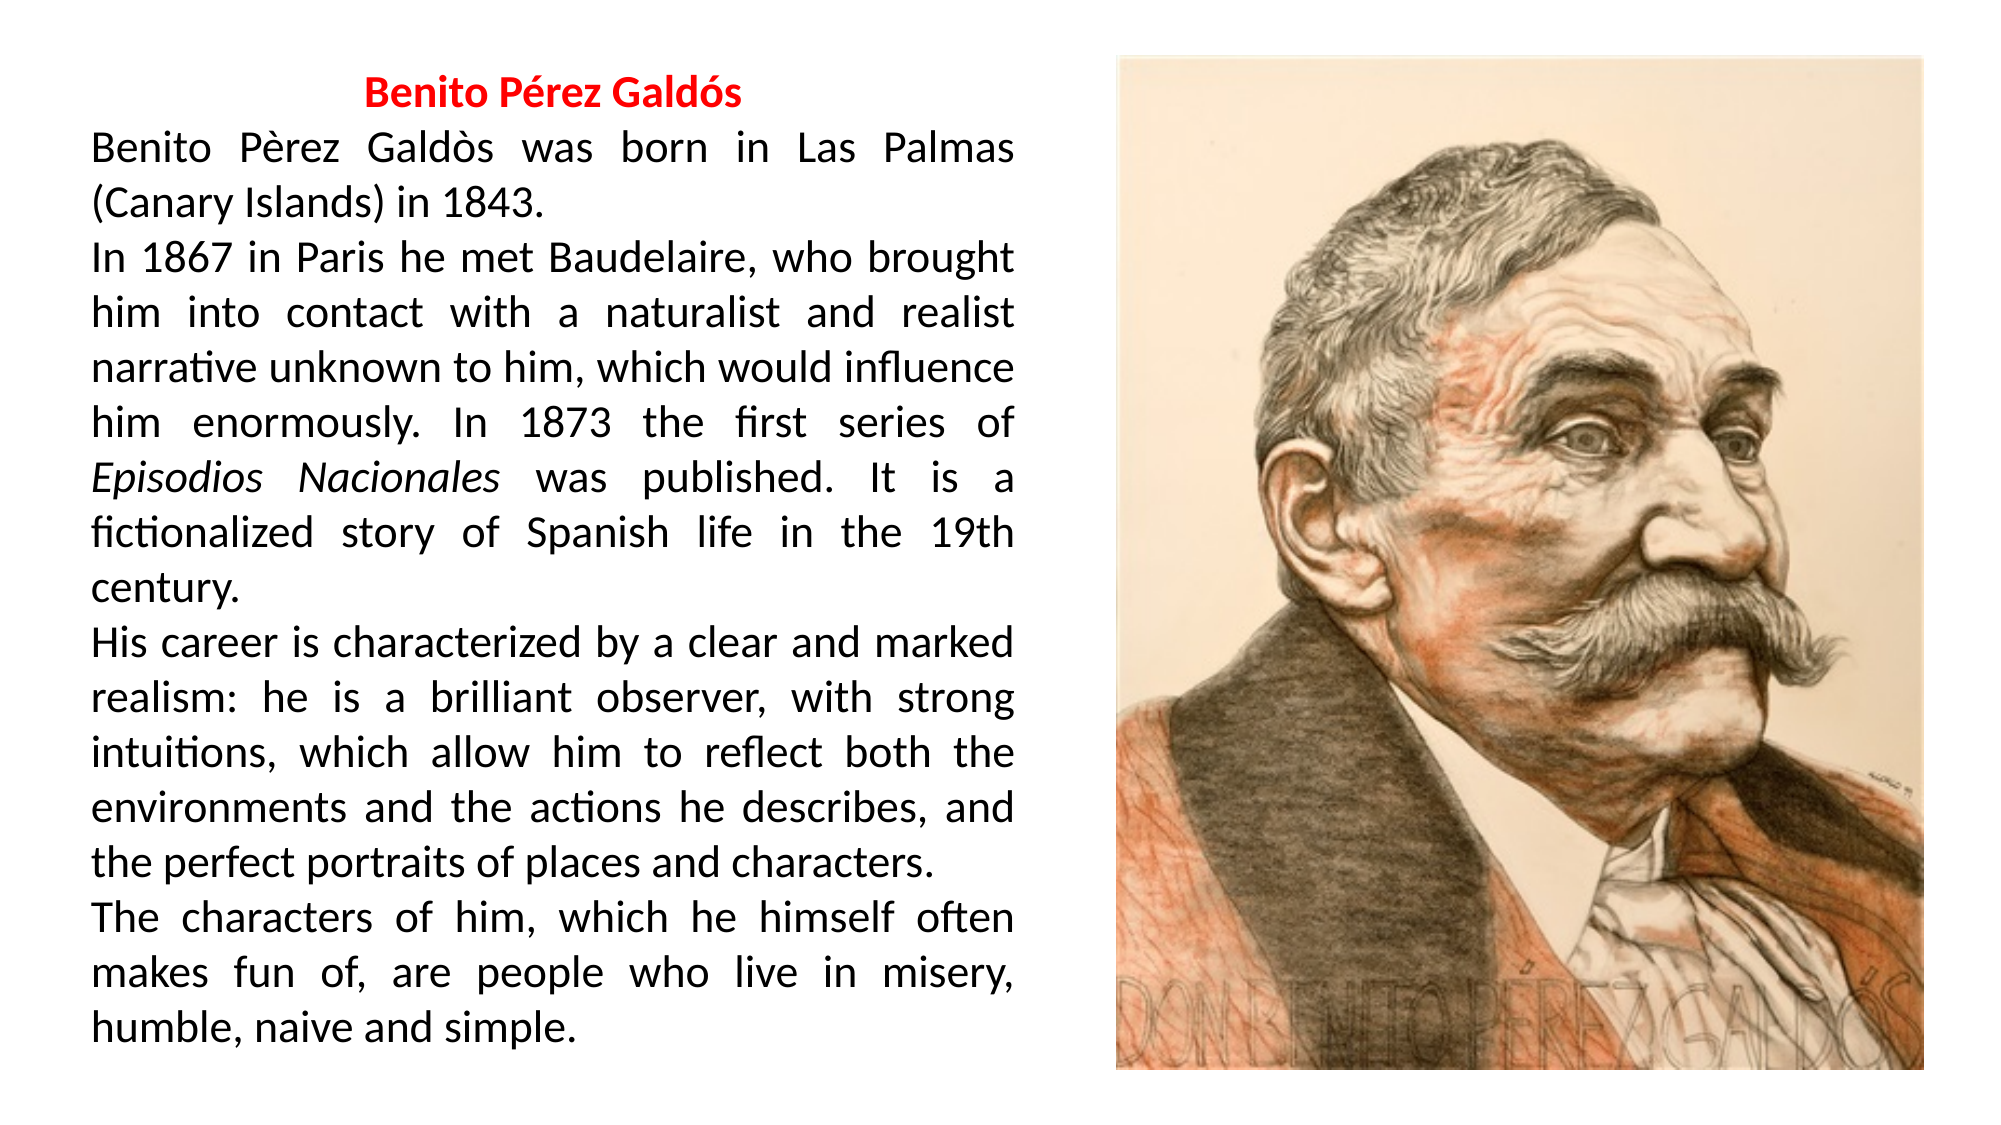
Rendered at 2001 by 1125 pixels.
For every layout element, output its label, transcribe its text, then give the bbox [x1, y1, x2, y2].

picture [1116, 55, 1924, 1070]
text_box Benito Pérez Galdós Benito Pèrez Galdòs was born in Las Palmas (Canary Islands) in 1843. In 1867 in Paris he met Baudelaire, who brought him into contact with a naturalist and realist narrative unknown to him, which would influence him enormously. In 1873 the first series of Episodios Nacionales was published. It is a fictionalized story of Spanish life in the 19th century. His career is characterized by a clear and marked realism: he is a brilliant observer, with strong intuitions, which allow him to reflect both the environments and the actions he describes, and the perfect portraits of places and characters. The characters of him, which he himself often makes fun of, are people who live in misery, humble, naive and simple. [76, 54, 1031, 1060]
